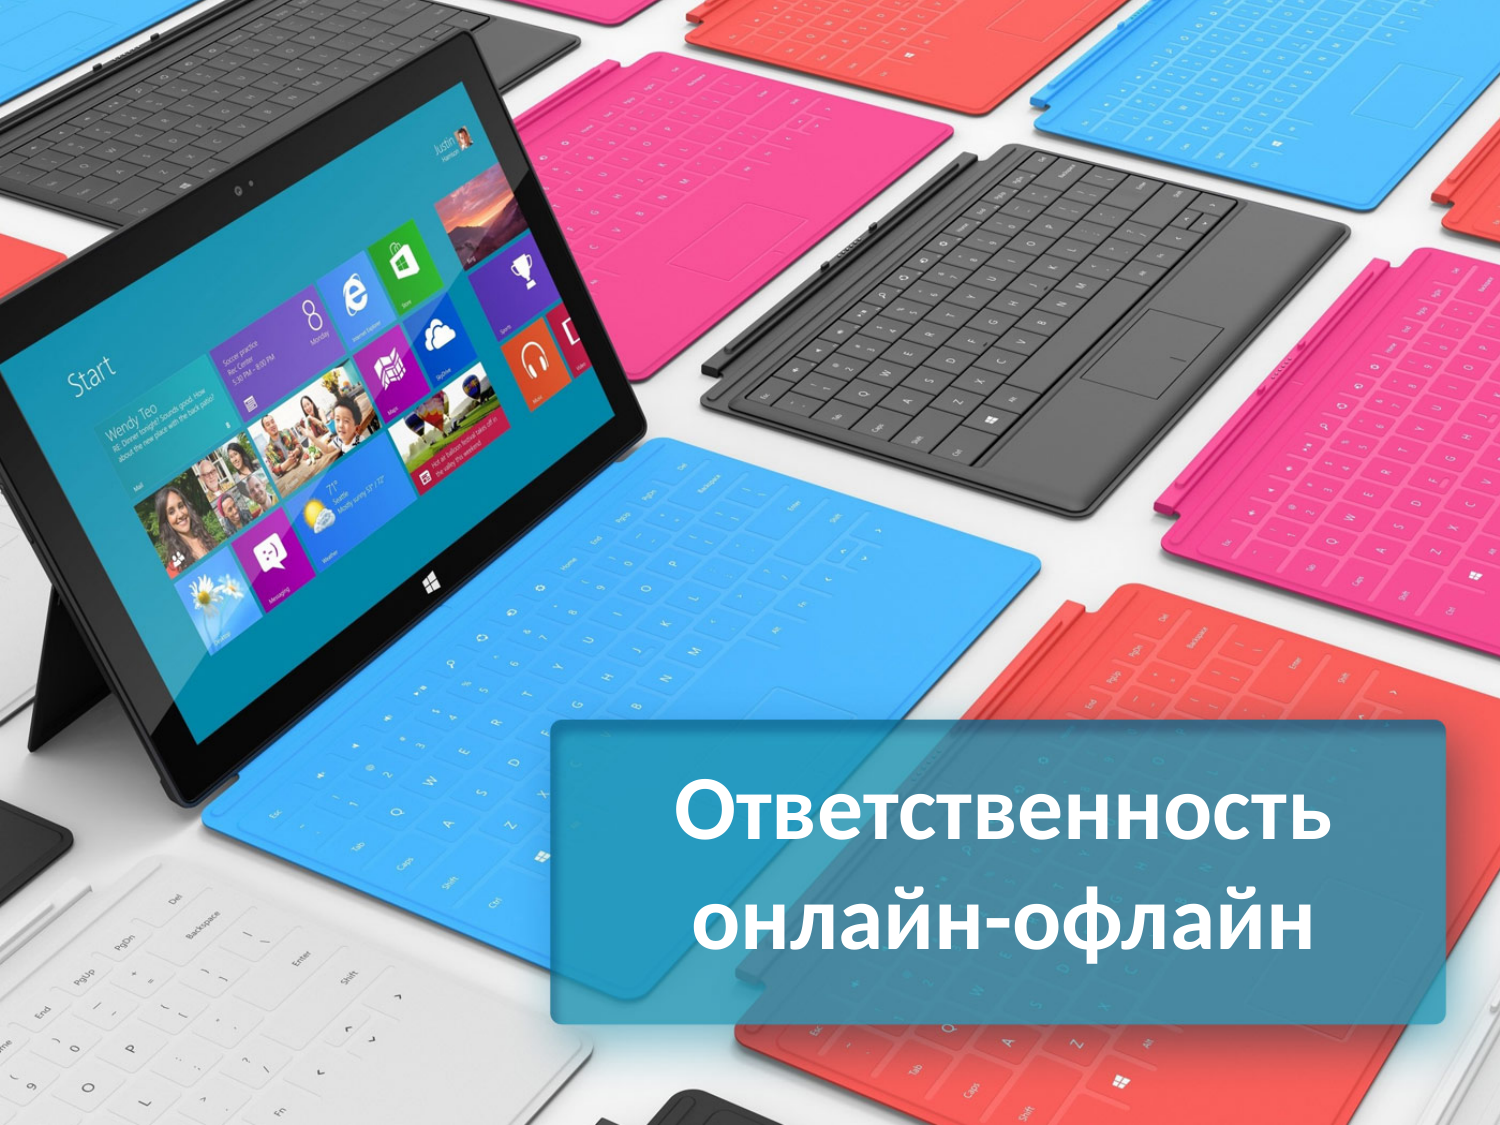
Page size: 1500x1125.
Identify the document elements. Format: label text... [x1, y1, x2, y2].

title Ответственность онлайн-офлайн [561, 704, 1447, 1012]
picture [0, 0, 1500, 1125]
